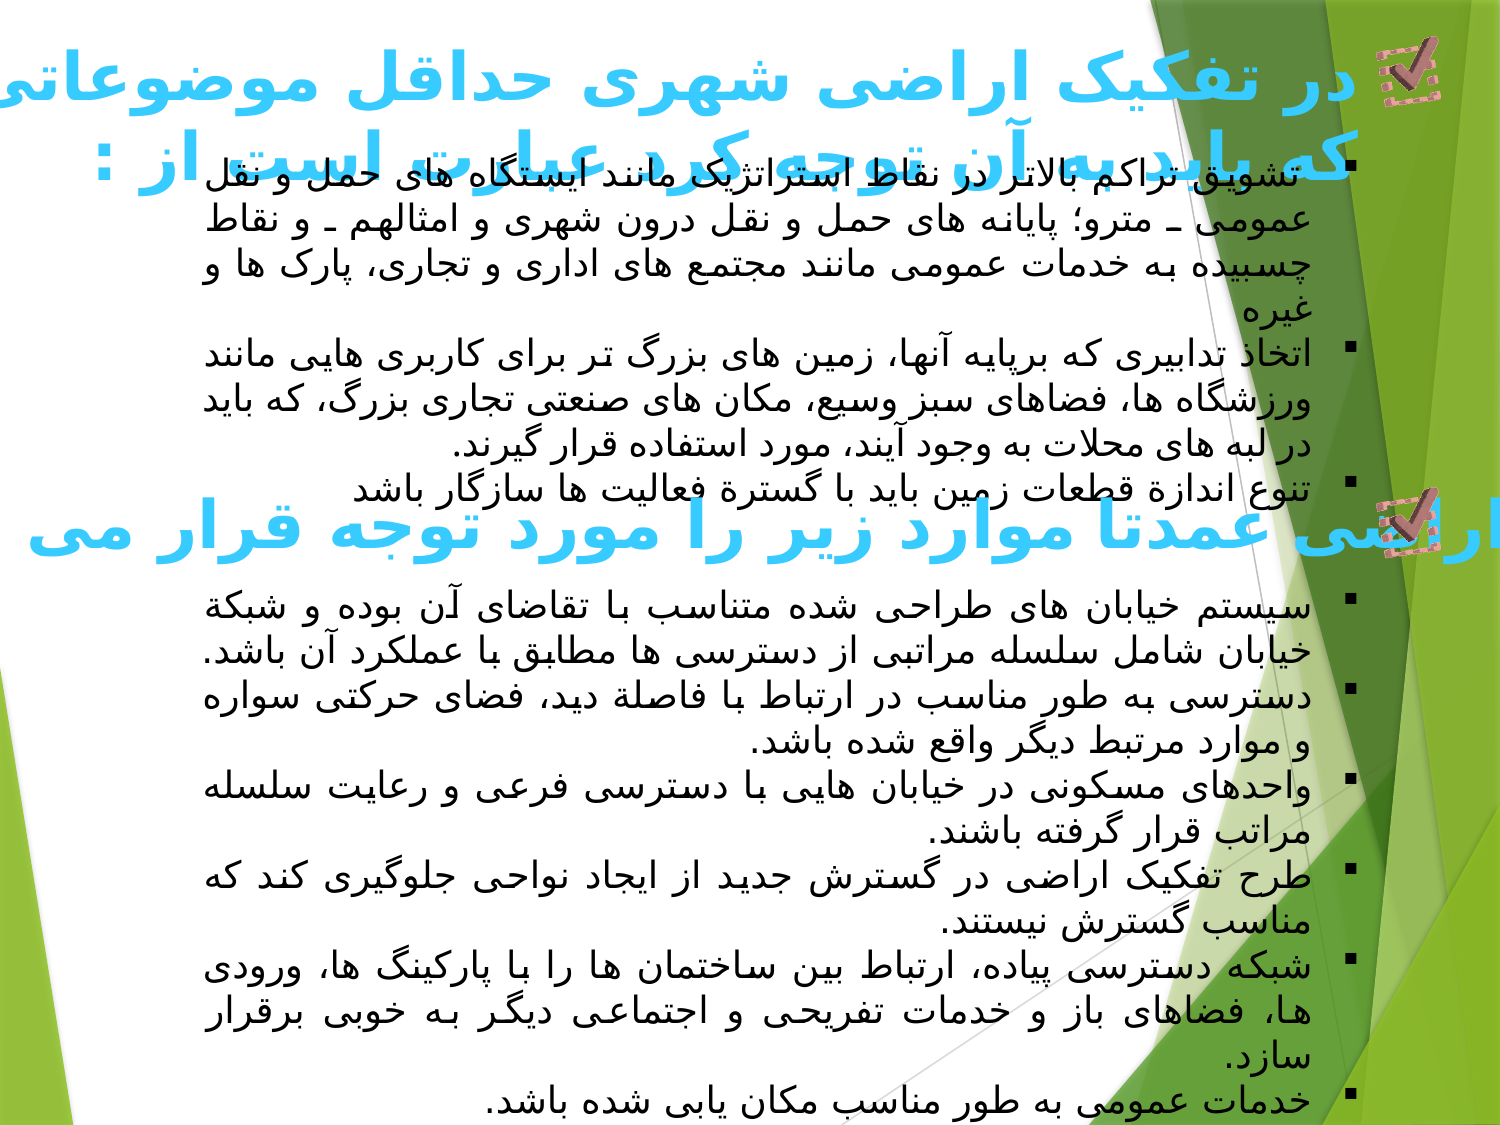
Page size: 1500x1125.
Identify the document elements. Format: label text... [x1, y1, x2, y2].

text_box فرآیند تفکیک اراضی عمدتا موارد زیر را مورد توجه قرار می دهد : [0, 474, 1500, 570]
text_box در تفکیک اراضی شهری حداقل موضوعاتی که باید به آن توجه کرد عبارت است از : [0, 26, 1375, 201]
picture [1373, 34, 1442, 110]
text_box سیستم خیابان های طراحی شده متناسب با تقاضای آن بوده و شبکة خیابان شامل سلسله مراتبی از دسترسی ها مطابق با عملکرد آن باشد. دسترسی به طور مناسب در ارتباط با فاصلة دید، فضای حرکتی سواره و موارد مرتبط دیگر واقع شده باشد. واحدهای مسکونی در خیابان هایی با دسترسی فرعی و رعایت سلسله مراتب قرار گرفته باشند. طرح تفکیک اراضی در گسترش جدید از ایجاد نواحی جلوگیری کند که مناسب گسترش نیستند. شبکه دسترسی پیاده، ارتباط بین ساختمان ها را با پارکینگ ها، ورودی ها، فضاهای باز و خدمات تفریحی و اجتماعی دیگر به خوبی برقرار سازد. خدمات عمومی به طور مناسب مکان یابی شده باشد. [185, 573, 1375, 1125]
text_box تشویق تراکم بالاتر در نقاط استراتژیک مانند ایستگاه های حمل و نقل عمومی ـ مترو؛ پایانه های حمل و نقل درون شهری و امثالهم ـ و نقاط چسبیده به خدمات عمومی مانند مجتمع های اداری و تجاری، پارک ها و غیره اتخاذ تدابیری که برپایه آنها، زمین های بزرگ تر برای کاربری هایی مانند ورزشگاه ها، فضاهای سبز وسیع، مکان های صنعتی تجاری بزرگ، که باید در لبه های محلات به وجود آیند، مورد استفاده قرار گیرند. تنوع اندازة قطعات زمین باید با گسترة فعالیت ها سازگار باشد [185, 141, 1375, 474]
picture [1373, 485, 1442, 561]
